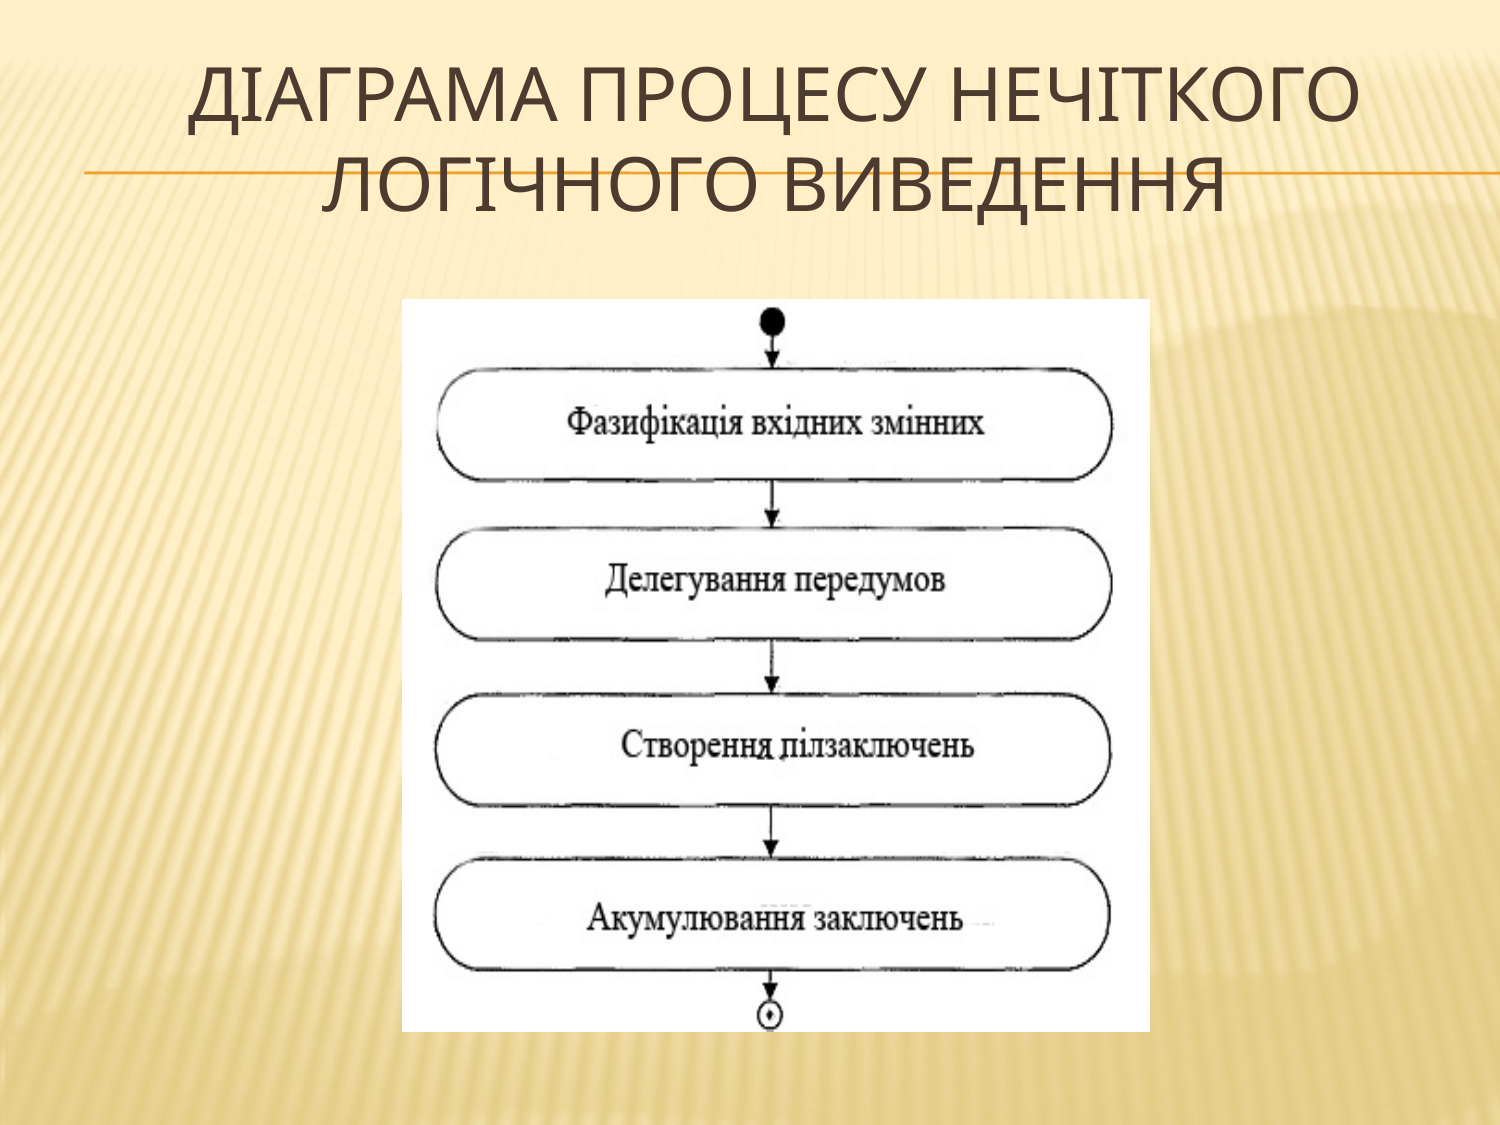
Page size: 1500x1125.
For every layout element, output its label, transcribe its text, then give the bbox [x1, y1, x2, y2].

picture [402, 298, 1150, 1033]
title Діаграма процесу нечіткого логічного вивЕдЕННЯ [101, 42, 1452, 231]
